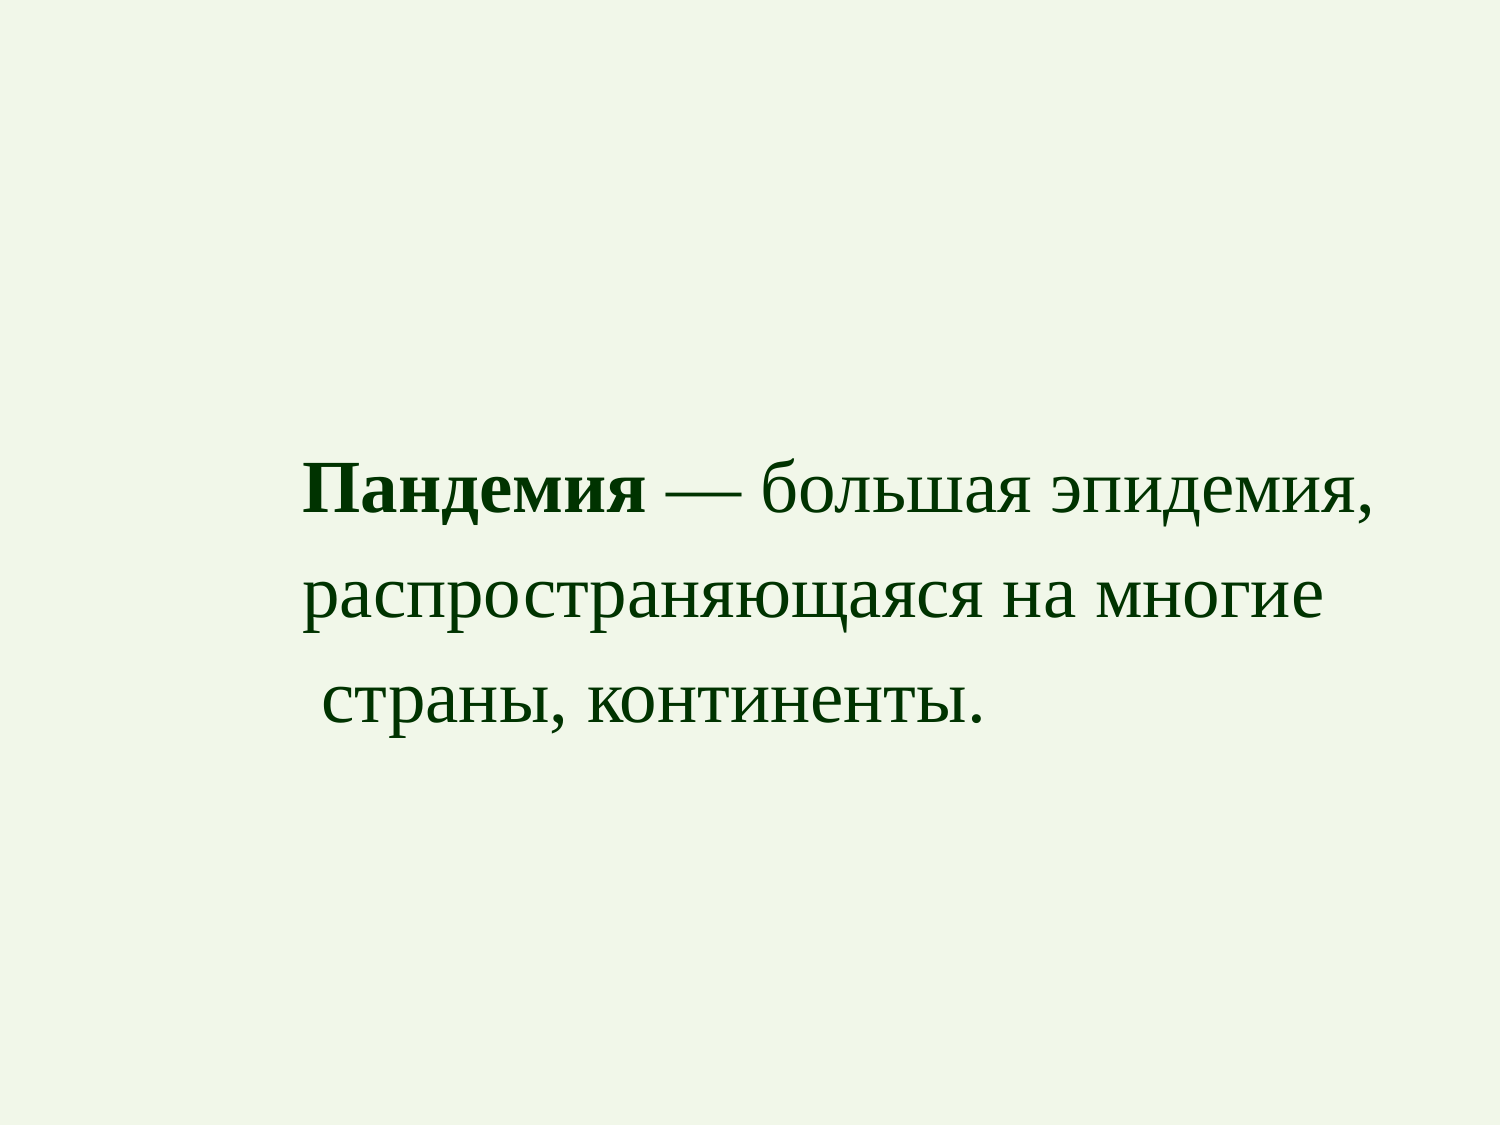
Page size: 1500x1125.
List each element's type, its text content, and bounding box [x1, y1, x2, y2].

list Пандемия — большая эпидемия, распространяющаяся на многие страны, континенты. [212, 324, 1500, 1000]
